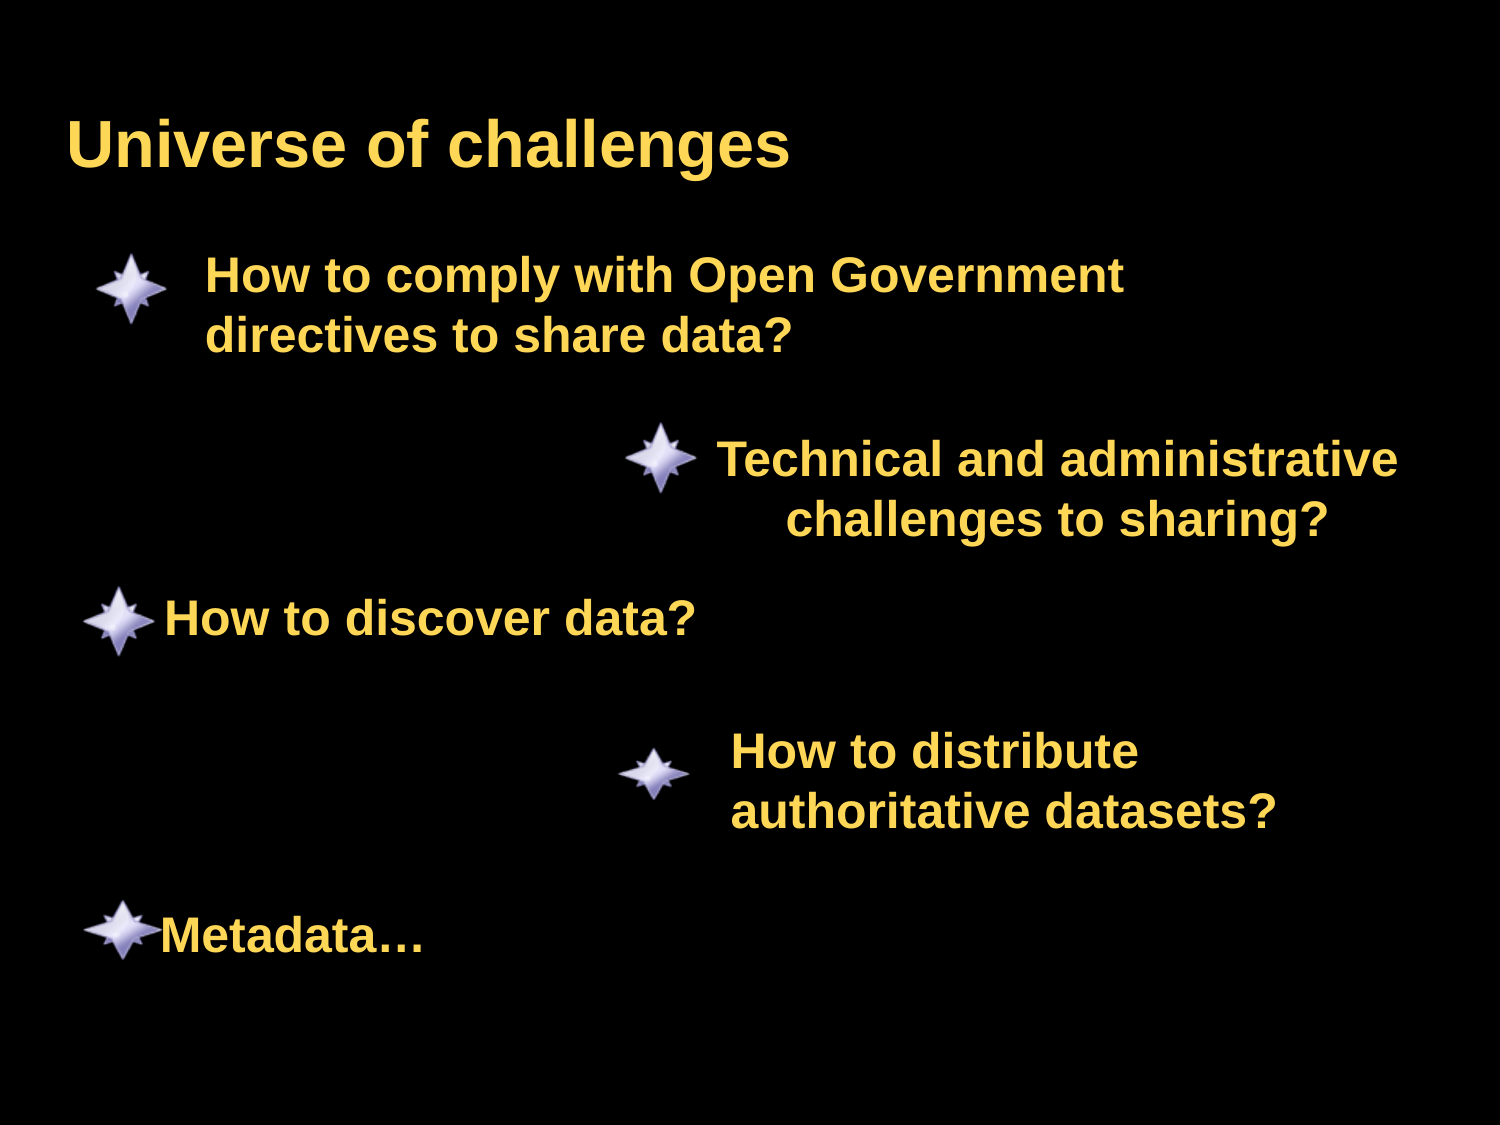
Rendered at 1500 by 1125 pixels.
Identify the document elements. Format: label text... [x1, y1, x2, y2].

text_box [81, 584, 699, 659]
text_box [623, 421, 1411, 510]
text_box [81, 898, 865, 1006]
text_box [616, 718, 1389, 885]
text_box Universe of challenges [66, 100, 1023, 267]
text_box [93, 241, 1258, 409]
